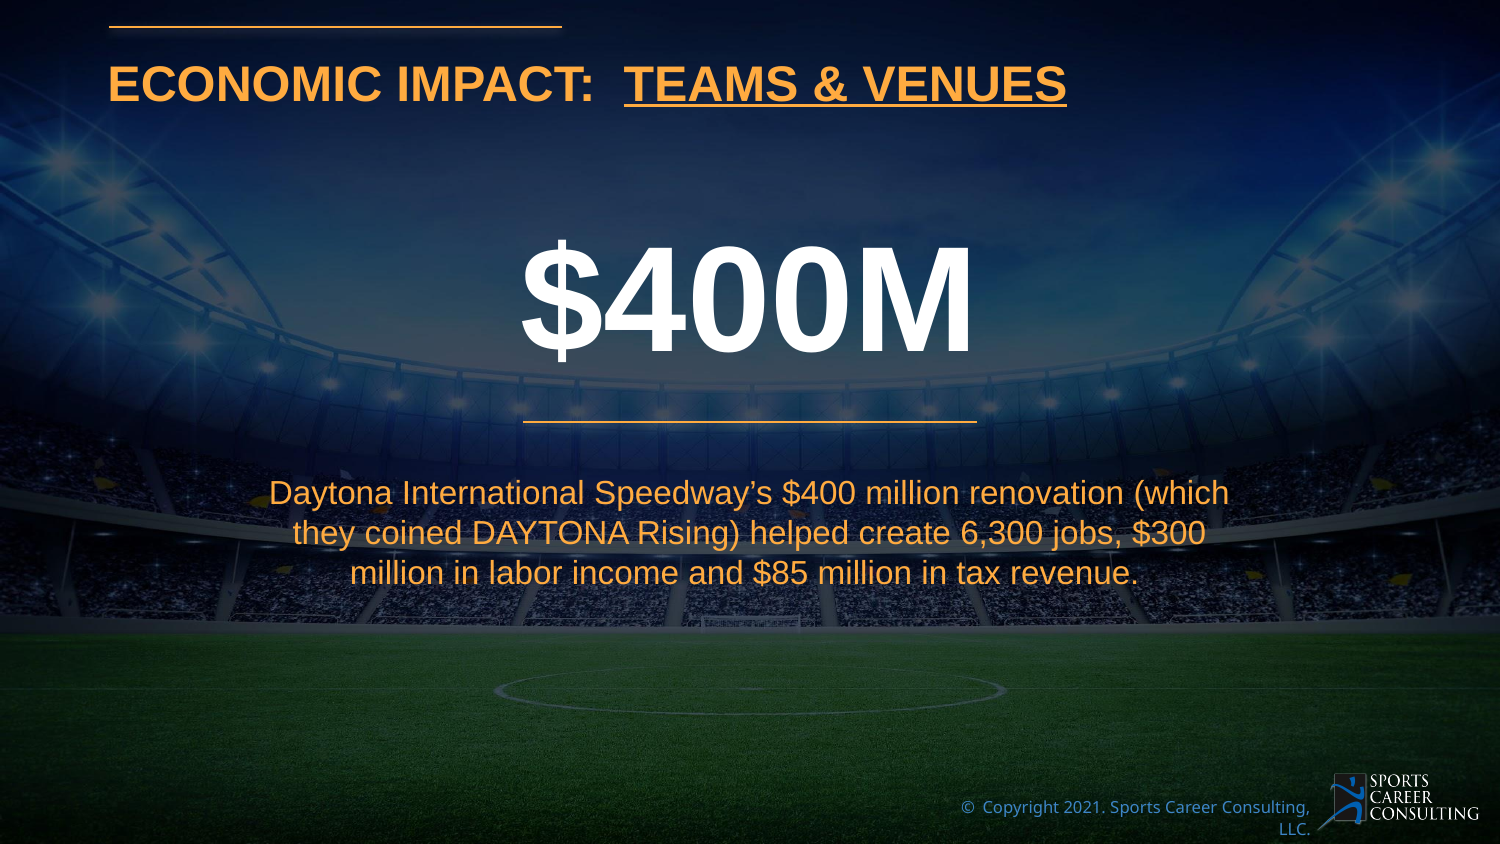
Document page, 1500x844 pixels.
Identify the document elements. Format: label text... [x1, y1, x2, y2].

title $400M [315, 213, 1185, 397]
text_box © Copyright 2021. Sports Career Consulting, LLC. [914, 769, 1326, 844]
list Daytona International Speedway’s $400 million renovation (which they coined DAYTONA Rising) helped create 6,300 jobs, $300 million in labor income and $85 million in tax revenue. [229, 456, 1271, 549]
picture [0, 0, 1500, 844]
text_box ECONOMIC IMPACT: TEAMS & VENUES [92, 35, 1317, 128]
